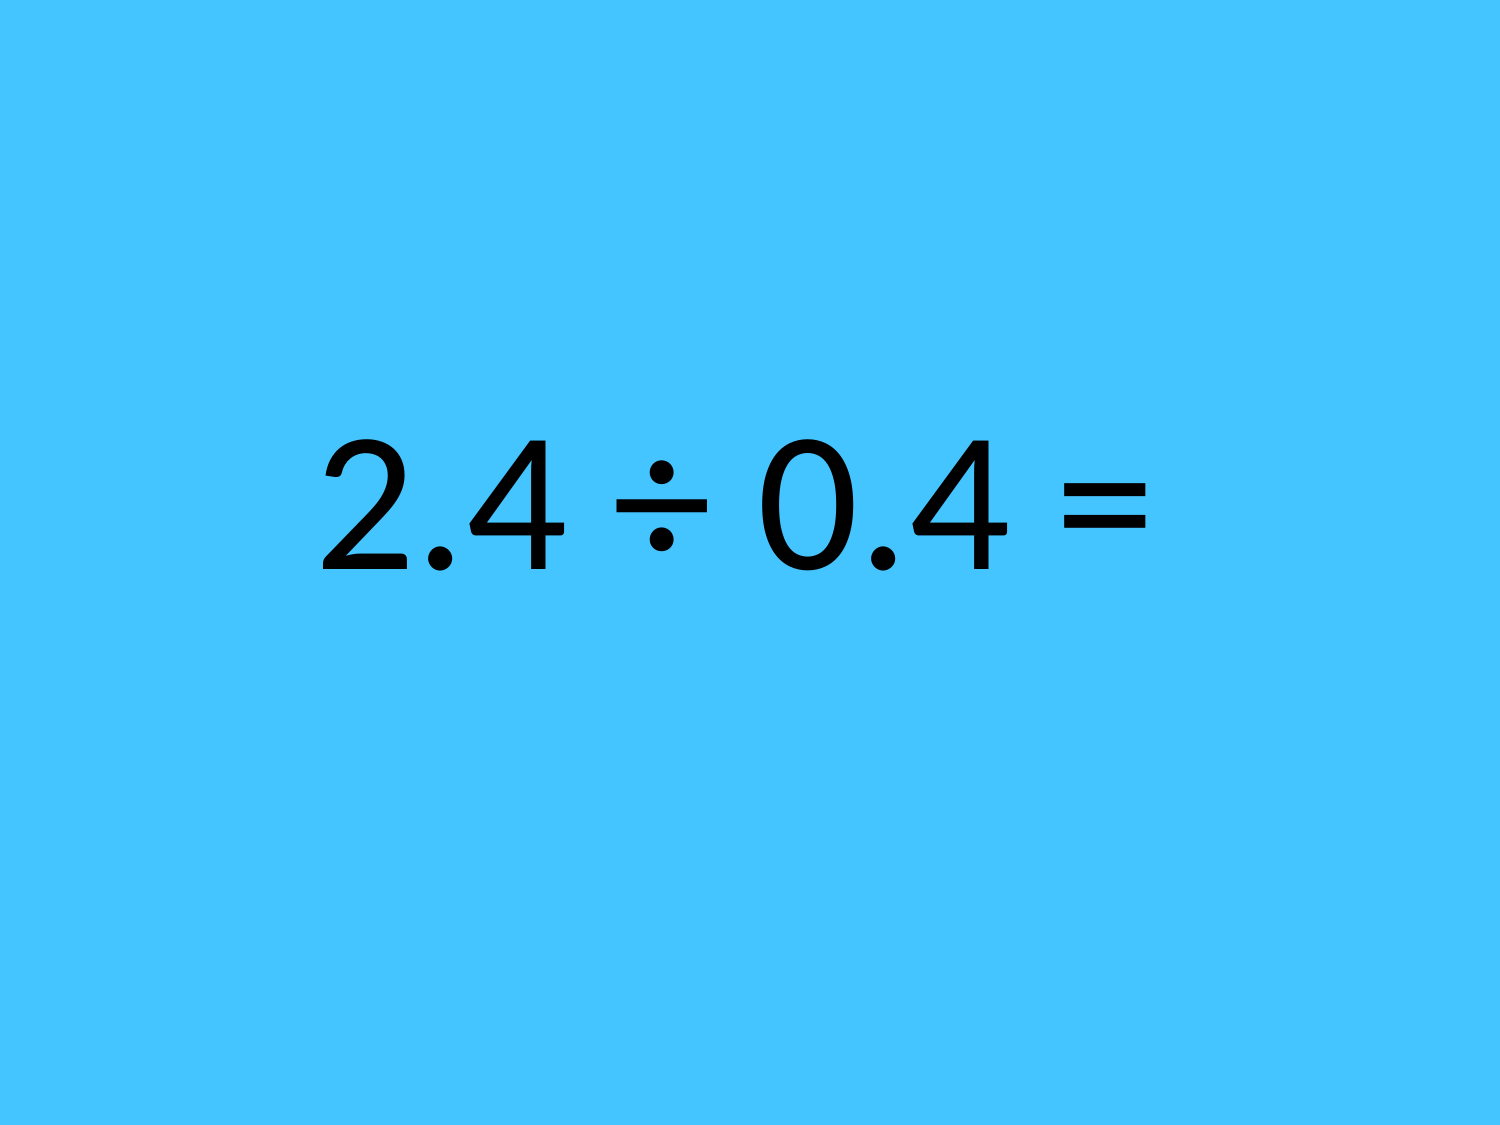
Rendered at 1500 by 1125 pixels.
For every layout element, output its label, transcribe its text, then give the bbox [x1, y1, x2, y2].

text_box 2.4 ÷ 0.4 = [299, 362, 1275, 618]
